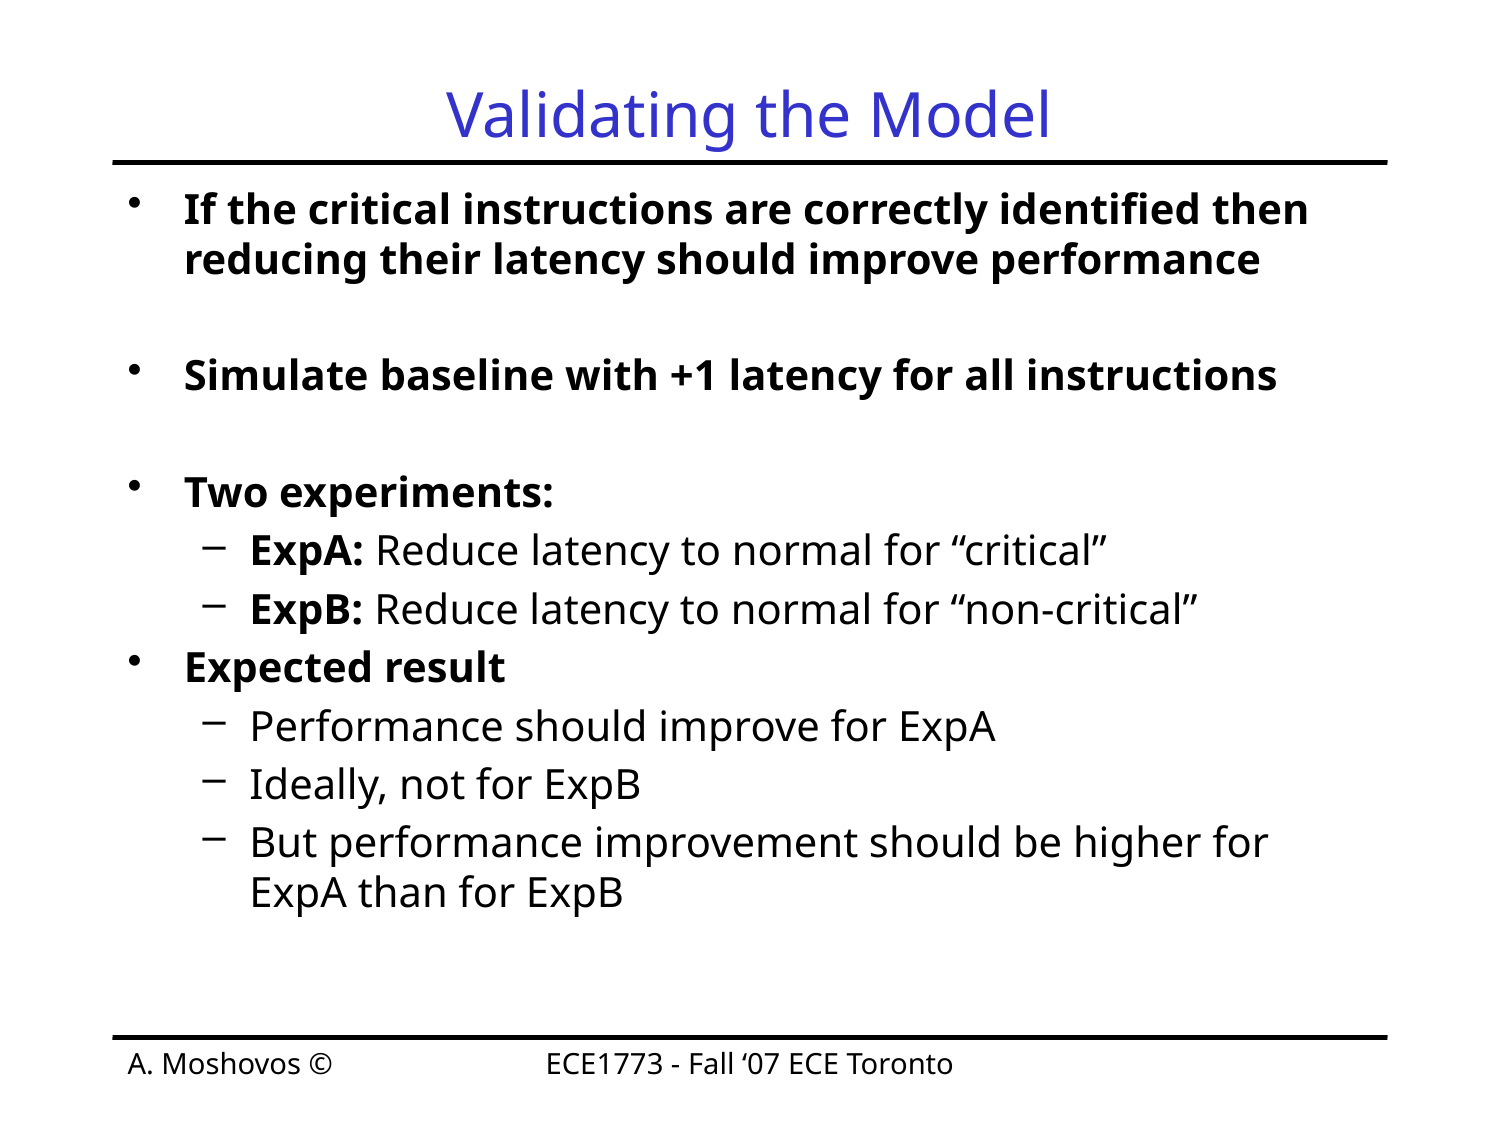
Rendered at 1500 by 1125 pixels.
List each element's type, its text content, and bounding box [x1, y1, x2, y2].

footer ECE1773 - Fall ‘07 ECE Toronto [487, 1037, 1013, 1101]
title Validating the Model [112, 62, 1388, 163]
slide_number A. Moshovos © [112, 1037, 426, 1101]
list If the critical instructions are correctly identified then reducing their latency should improve performance Simulate baseline with +1 latency for all instructions Two experiments: ExpA: Reduce latency to normal for “critical” ExpB: Reduce latency to normal for “non-critical” Expected result Performance should improve for ExpA Ideally, not for ExpB But performance improvement should be higher for ExpA than for ExpB [112, 174, 1388, 1026]
